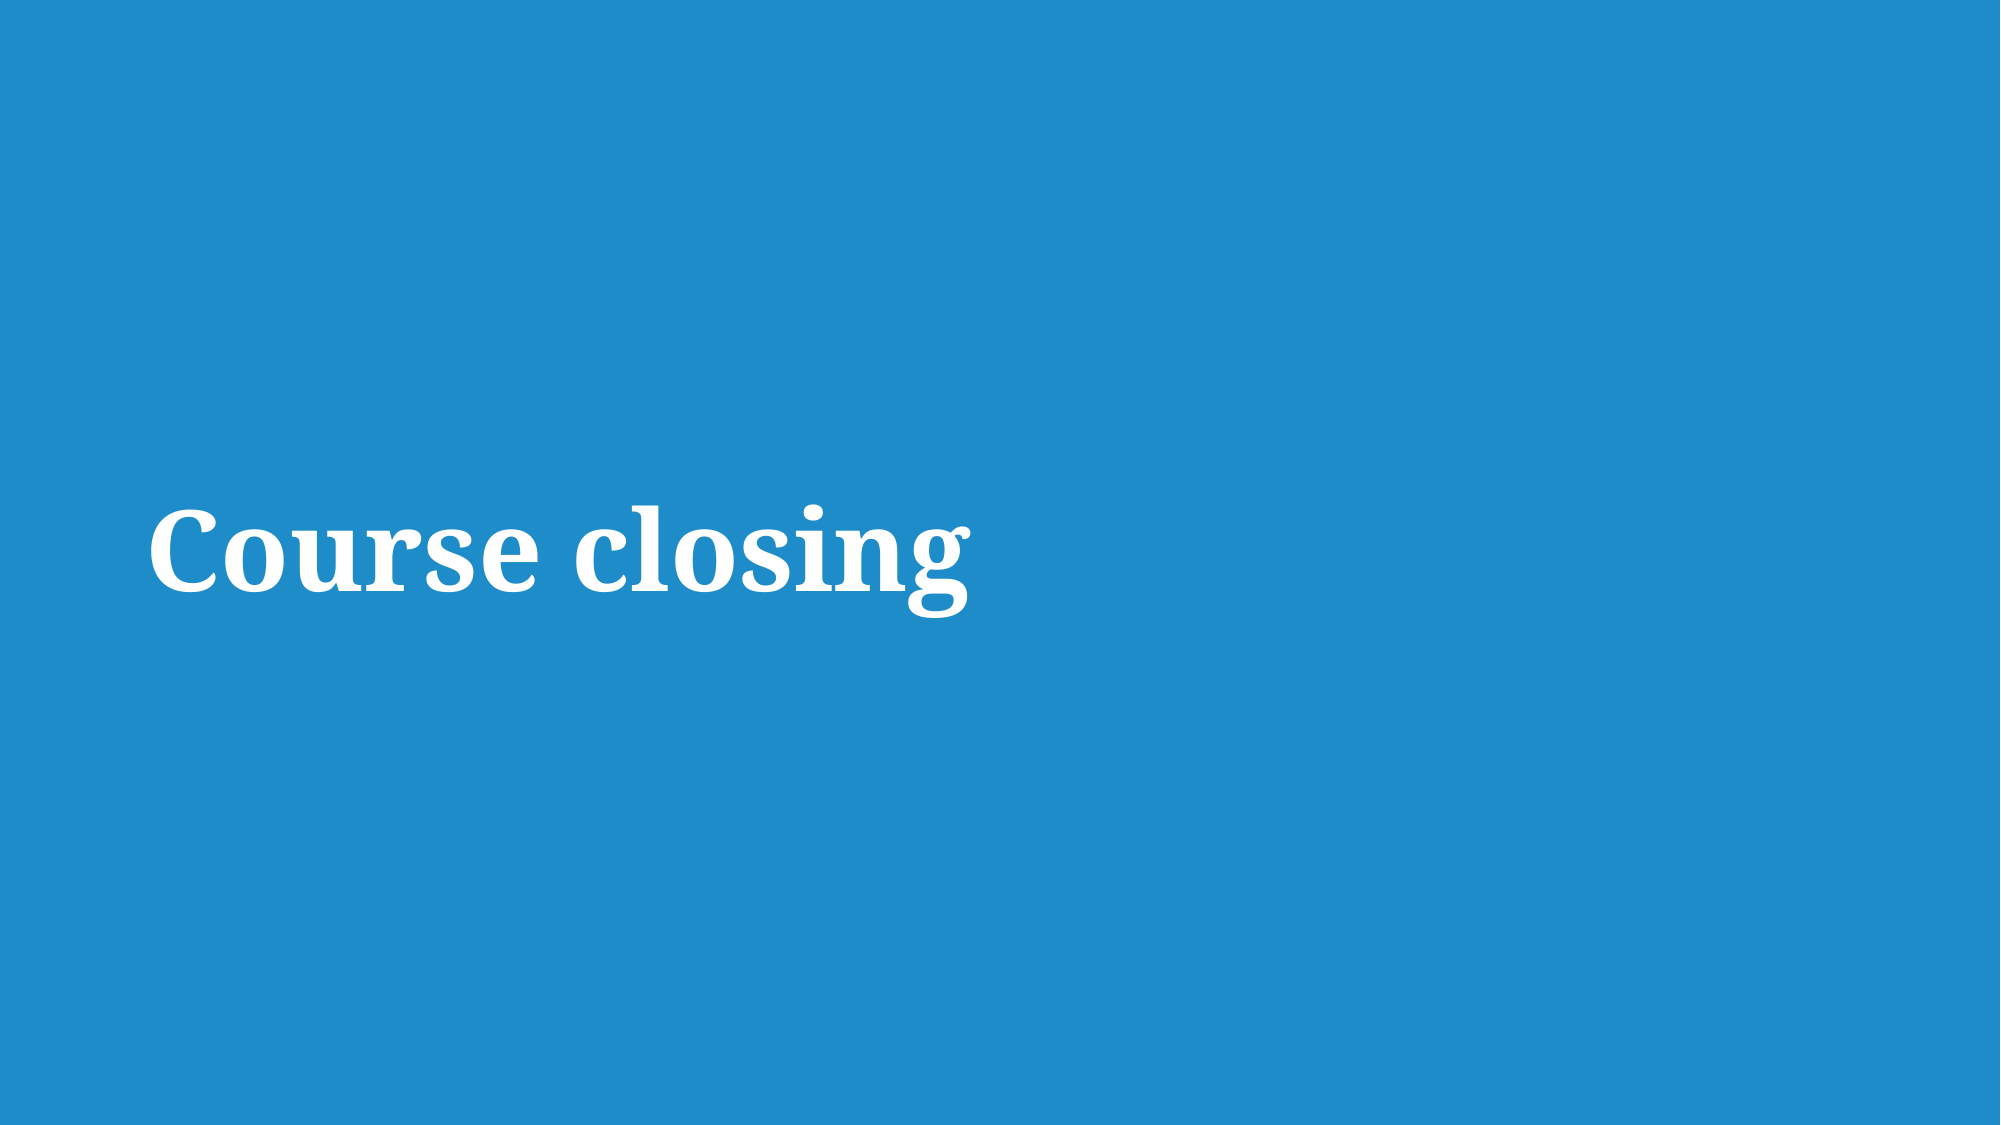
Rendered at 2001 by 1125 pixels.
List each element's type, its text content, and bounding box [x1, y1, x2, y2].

text_box Course closing [130, 508, 1102, 601]
